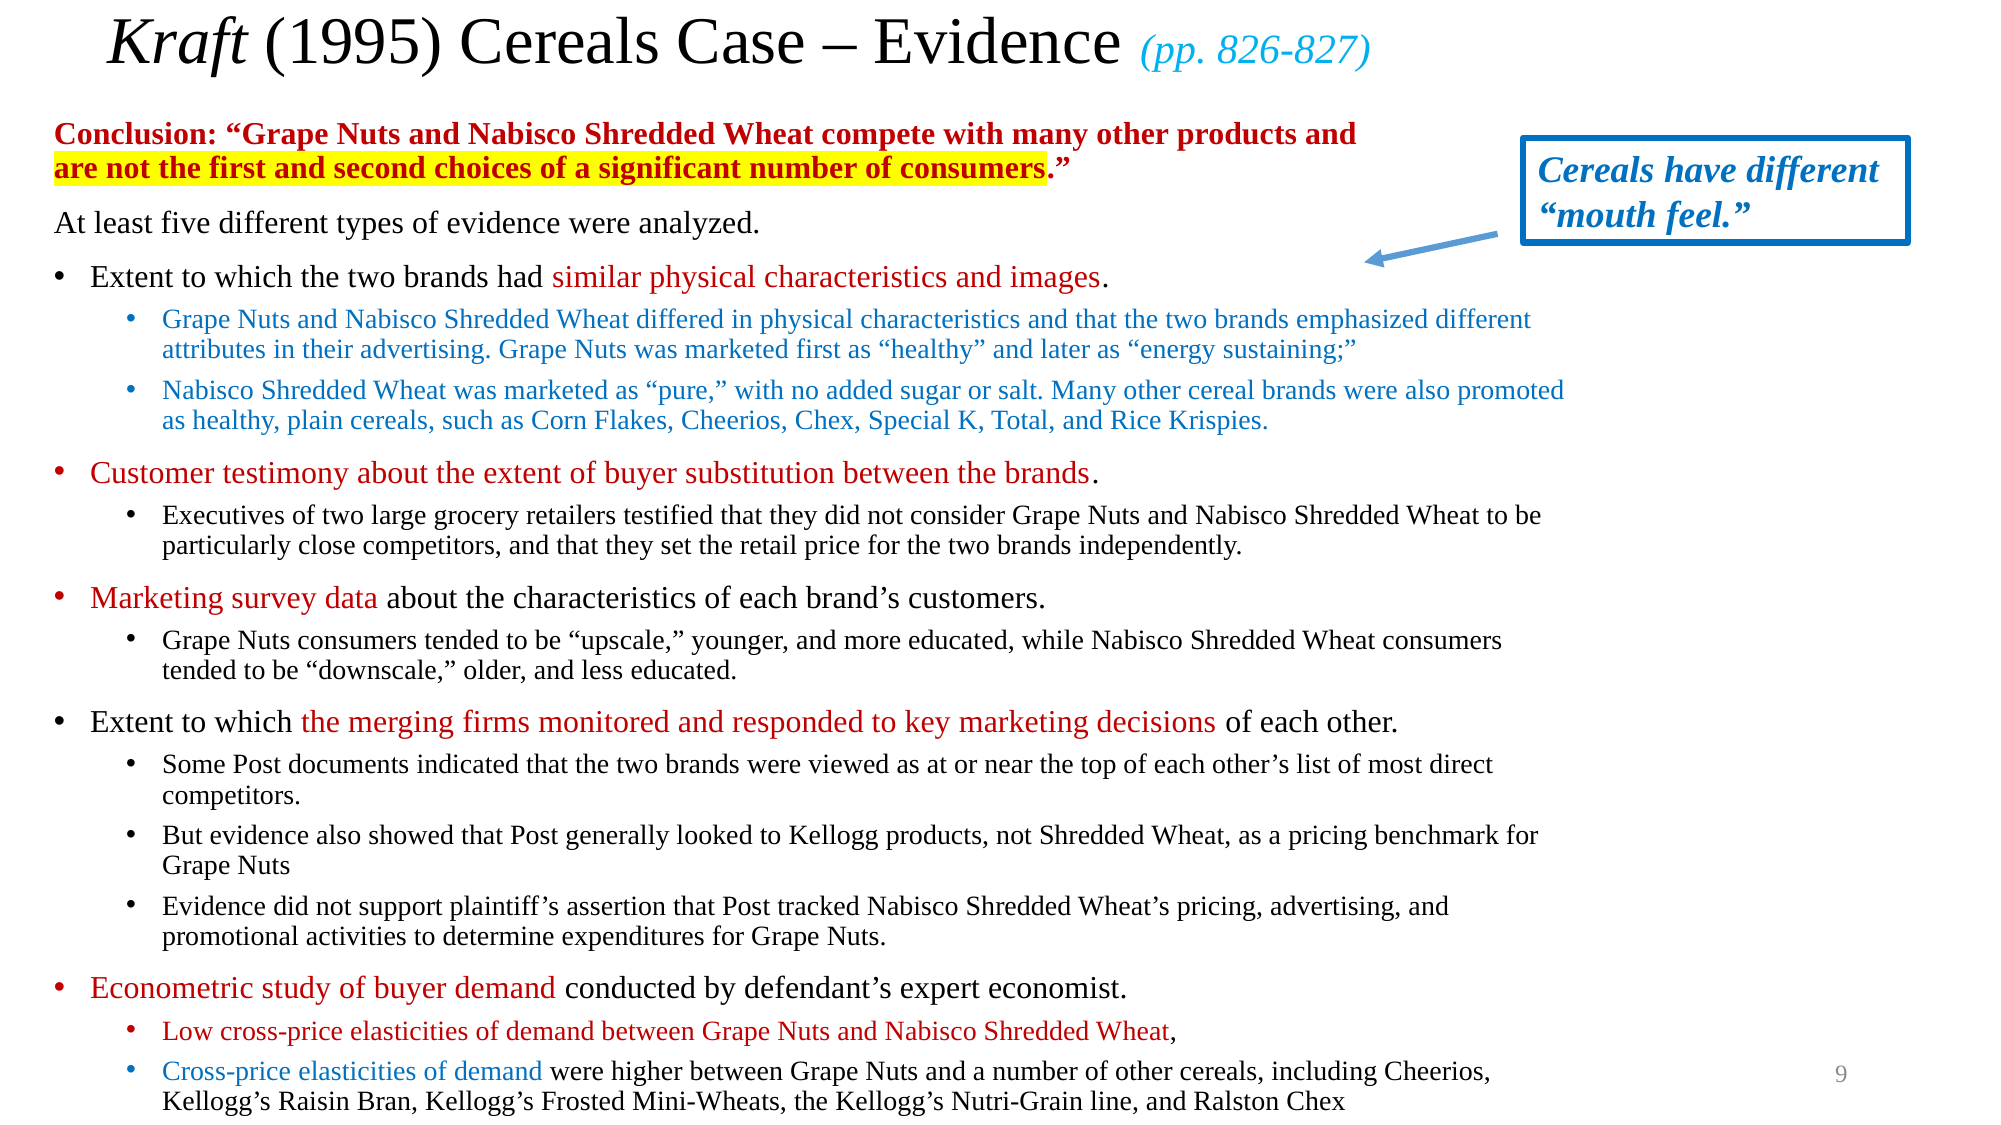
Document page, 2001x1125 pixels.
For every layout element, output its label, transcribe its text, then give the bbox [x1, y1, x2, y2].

title Kraft (1995) Cereals Case – Evidence (pp. 826-827) [92, 0, 1818, 137]
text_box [1364, 233, 1498, 263]
slide_number 9 [1412, 1042, 1863, 1103]
list Conclusion: “Grape Nuts and Nabisco Shredded Wheat compete with many other products and are not the first and second choices of a significant number of consumers.” At least five different types of evidence were analyzed. Extent to which the two brands had similar physical characteristics and images. Grape Nuts and Nabisco Shredded Wheat differed in physical characteristics and that the two brands emphasized different attributes in their advertising. Grape Nuts was marketed first as “healthy” and later as “energy sustaining;” Nabisco Shredded Wheat was marketed as “pure,” with no added sugar or salt. Many other cereal brands were also promoted as healthy, plain cereals, such as Corn Flakes, Cheerios, Chex, Special K, Total, and Rice Krispies. Customer testimony about the extent of buyer substitution between the brands. Executives of two large grocery retailers testified that they did not consider Grape Nuts and Nabisco Shredded Wheat to be particularly close competitors, and that they set the retail price for the two brands independently. Marketing survey data about the characteristics of each brand’s customers. Grape Nuts consumers tended to be “upscale,” younger, and more educated, while Nabisco Shredded Wheat consumers tended to be “downscale,” older, and less educated. Extent to which the merging firms monitored and responded to key marketing decisions of each other. Some Post documents indicated that the two brands were viewed as at or near the top of each other’s list of most direct competitors. But evidence also showed that Post generally looked to Kellogg products, not Shredded Wheat, as a pricing benchmark for Grape Nuts Evidence did not support plaintiff’s assertion that Post tracked Nabisco Shredded Wheat’s pricing, advertising, and promotional activities to determine expenditures for Grape Nuts. Econometric study of buyer demand conducted by defendant’s expert economist. Low cross-price elasticities of demand between Grape Nuts and Nabisco Shredded Wheat, Cross-price elasticities of demand were higher between Grape Nuts and a number of other cereals, including Cheerios, Kellogg’s Raisin Bran, Kellogg’s Frosted Mini-Wheats, the Kellogg’s Nutri-Grain line, and Ralston Chex [39, 109, 1597, 1125]
text_box Cereals have different “mouth feel.” [1523, 137, 1908, 243]
